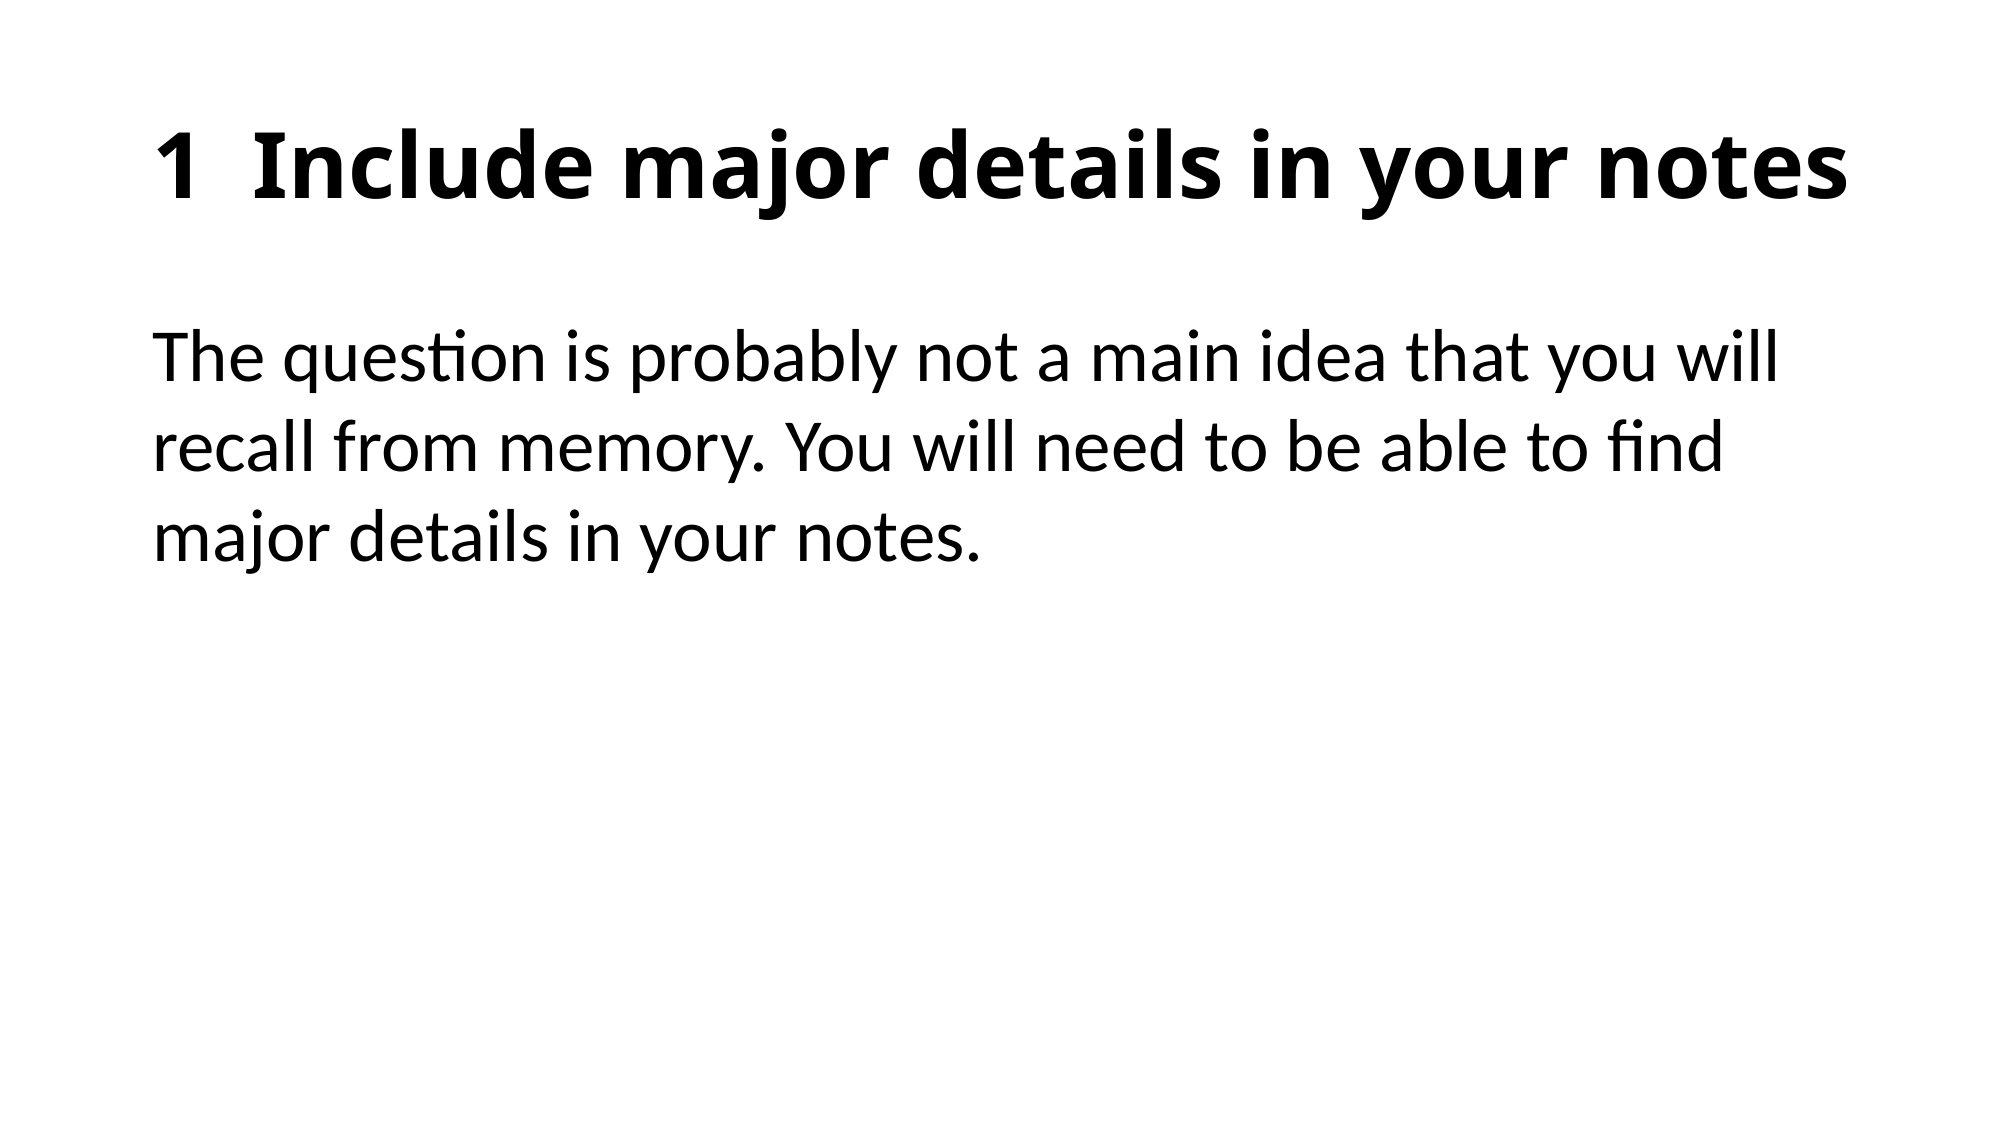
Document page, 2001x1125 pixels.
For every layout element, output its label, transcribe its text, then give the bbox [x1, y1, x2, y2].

list The question is probably not a main idea that you will recall from memory. You will need to be able to find major details in your notes. [137, 299, 1863, 1014]
title 1 Include major details in your notes [137, 59, 1934, 278]
